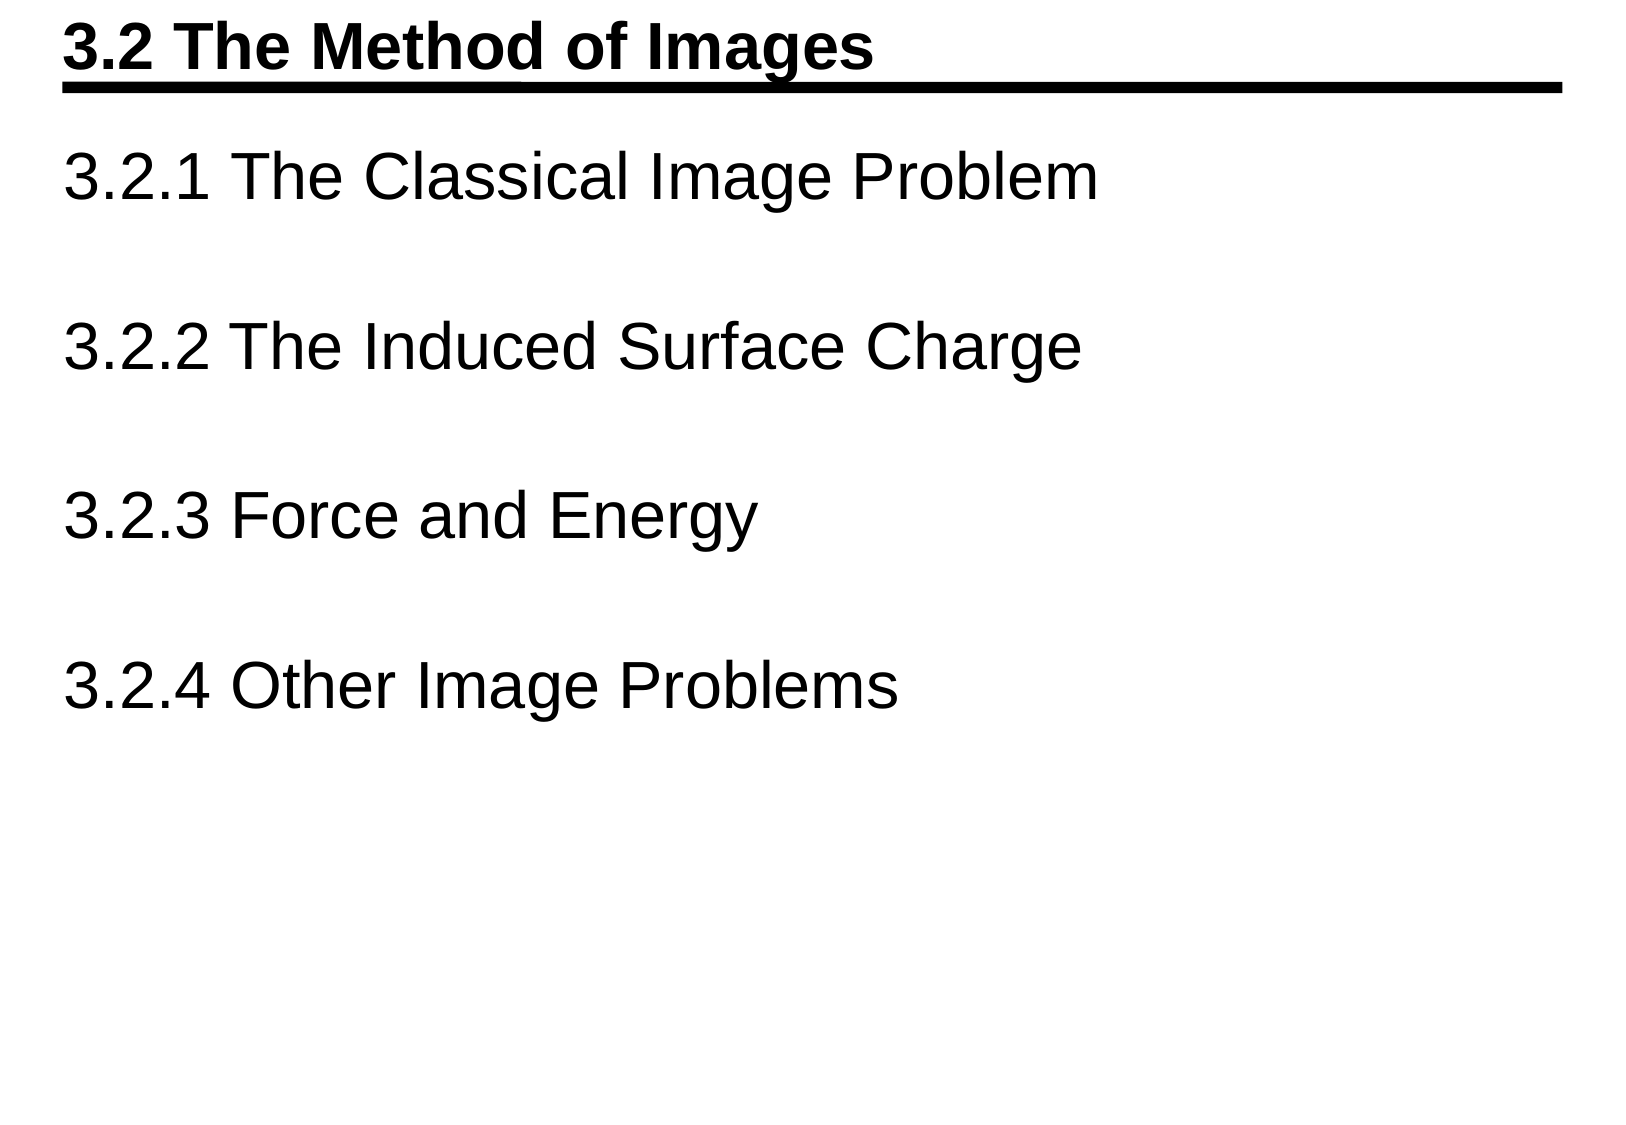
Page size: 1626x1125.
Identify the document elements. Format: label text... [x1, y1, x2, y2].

text_box 3.2 The Method of Images [47, 0, 892, 91]
text_box 3.2.1 The Classical Image Problem 3.2.2 The Induced Surface Charge 3.2.3 Force and Energy 3.2.4 Other Image Problems [48, 124, 1116, 820]
